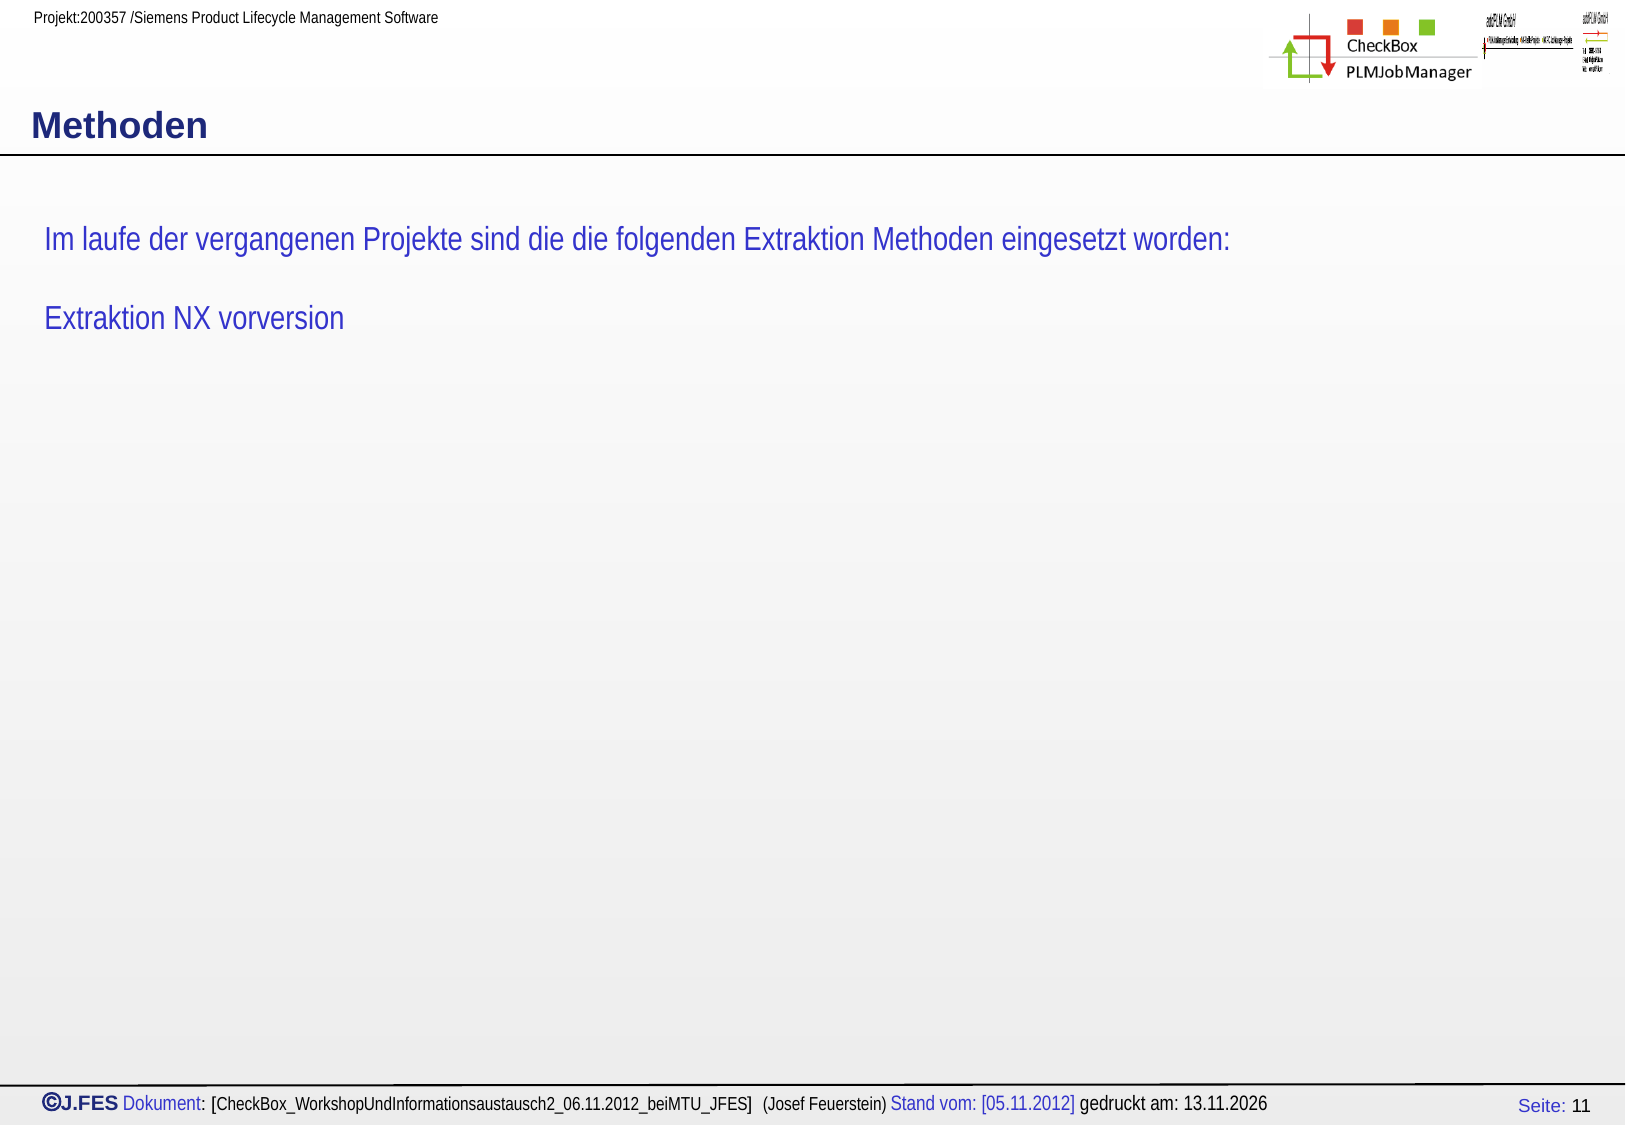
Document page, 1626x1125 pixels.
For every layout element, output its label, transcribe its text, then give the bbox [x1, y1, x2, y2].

title Methoden [30, 73, 1600, 138]
picture [1263, 10, 1482, 73]
text_box Im laufe der vergangenen Projekte sind die die folgenden Extraktion Methoden eingesetzt worden: Extraktion NX vorversion [29, 209, 1530, 424]
